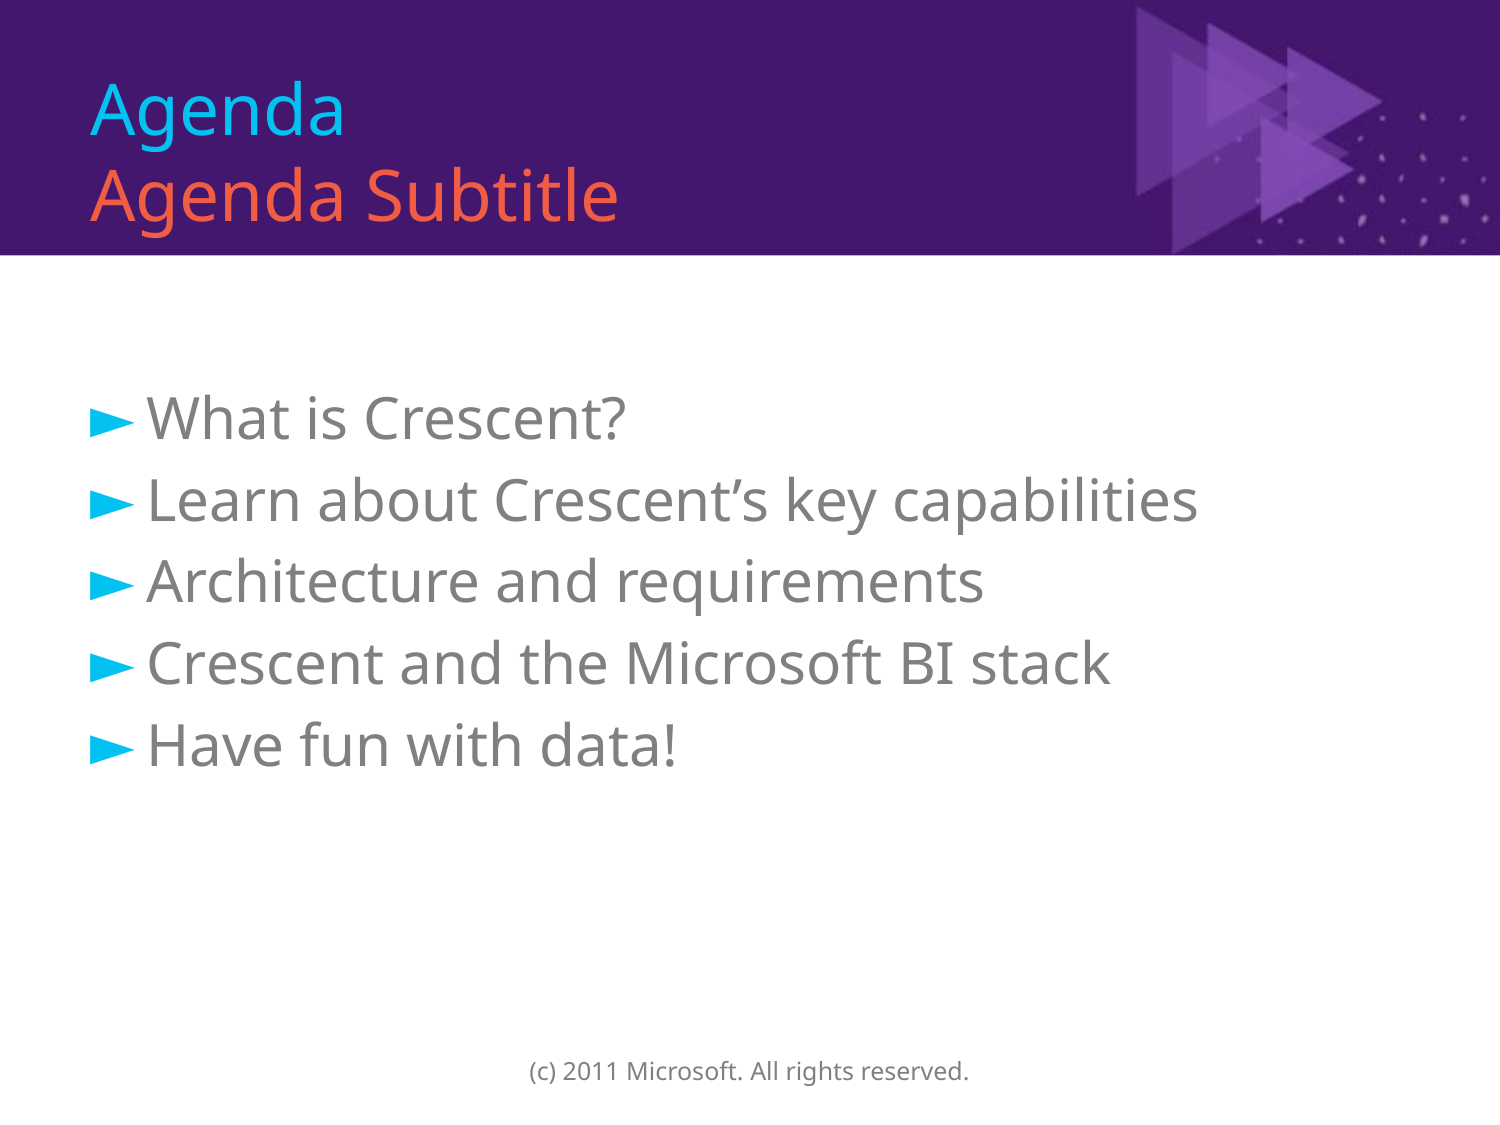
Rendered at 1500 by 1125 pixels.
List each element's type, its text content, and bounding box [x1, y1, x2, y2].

picture [0, 0, 1500, 255]
footer (c) 2011 Microsoft. All rights reserved. [512, 1042, 988, 1103]
list What is Crescent? Learn about Crescent’s key capabilities Architecture and requirements Crescent and the Microsoft BI stack Have fun with data! [75, 373, 1425, 1005]
title Agenda Agenda Subtitle [75, 56, 1425, 244]
